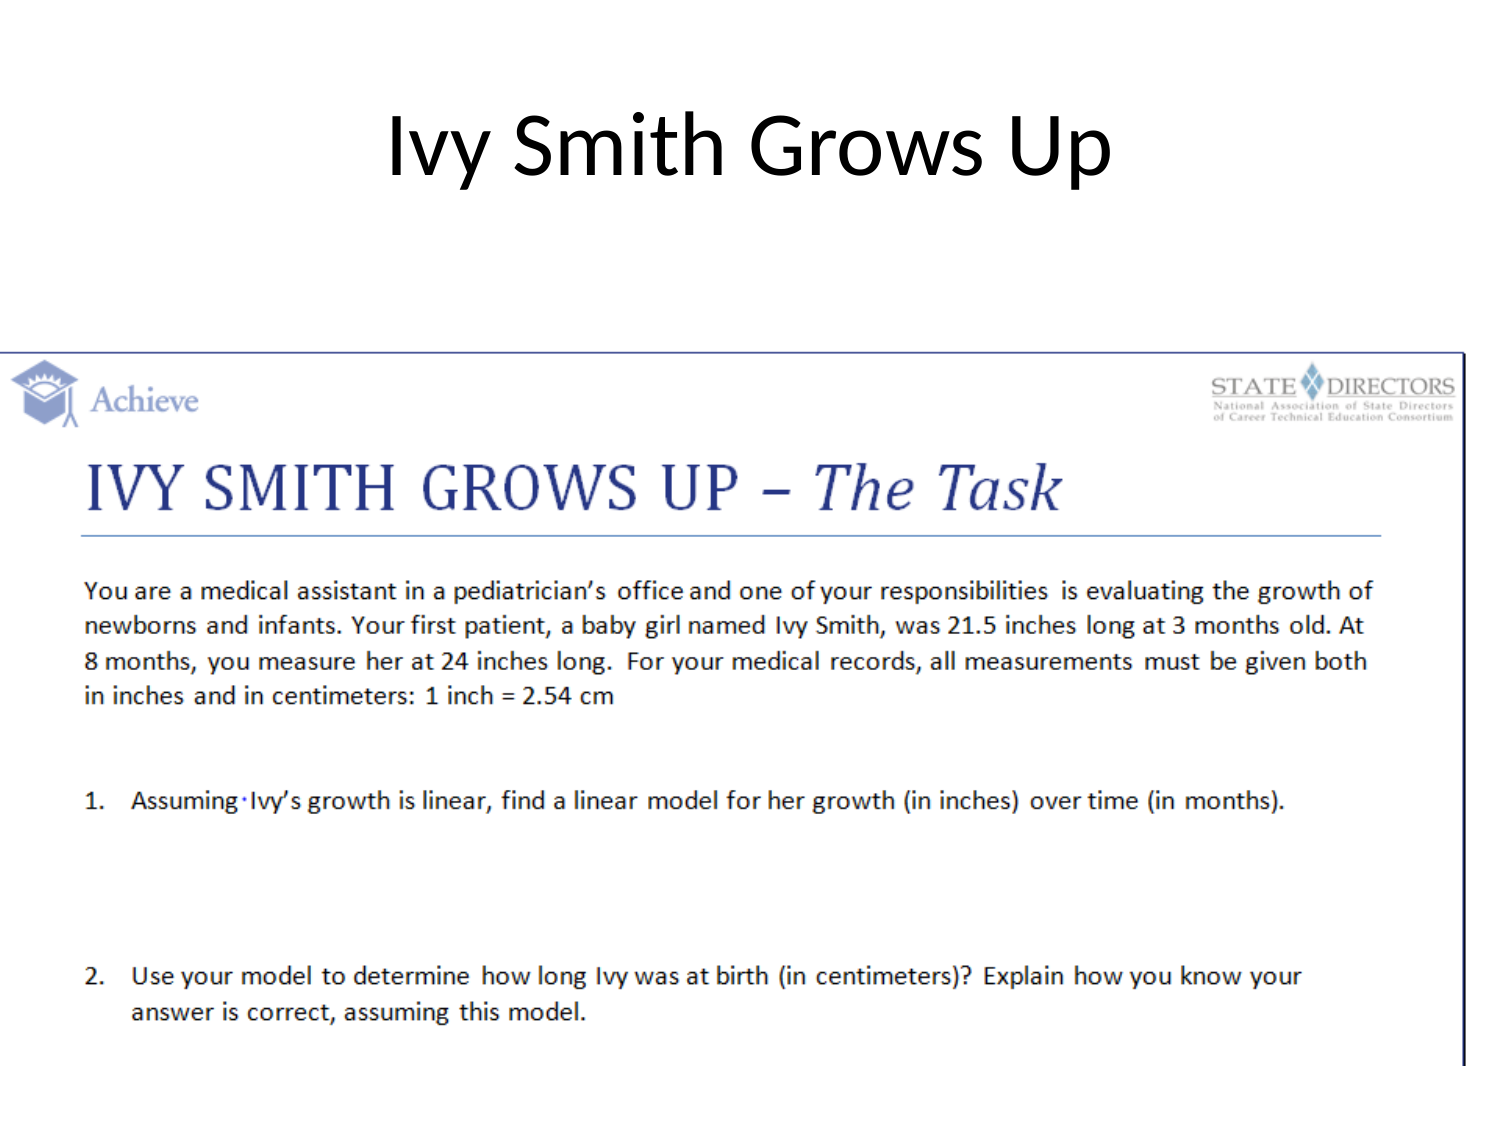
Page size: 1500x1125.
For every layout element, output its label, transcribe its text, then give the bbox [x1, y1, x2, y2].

title Ivy Smith Grows Up [75, 45, 1425, 233]
picture [0, 346, 1469, 1066]
